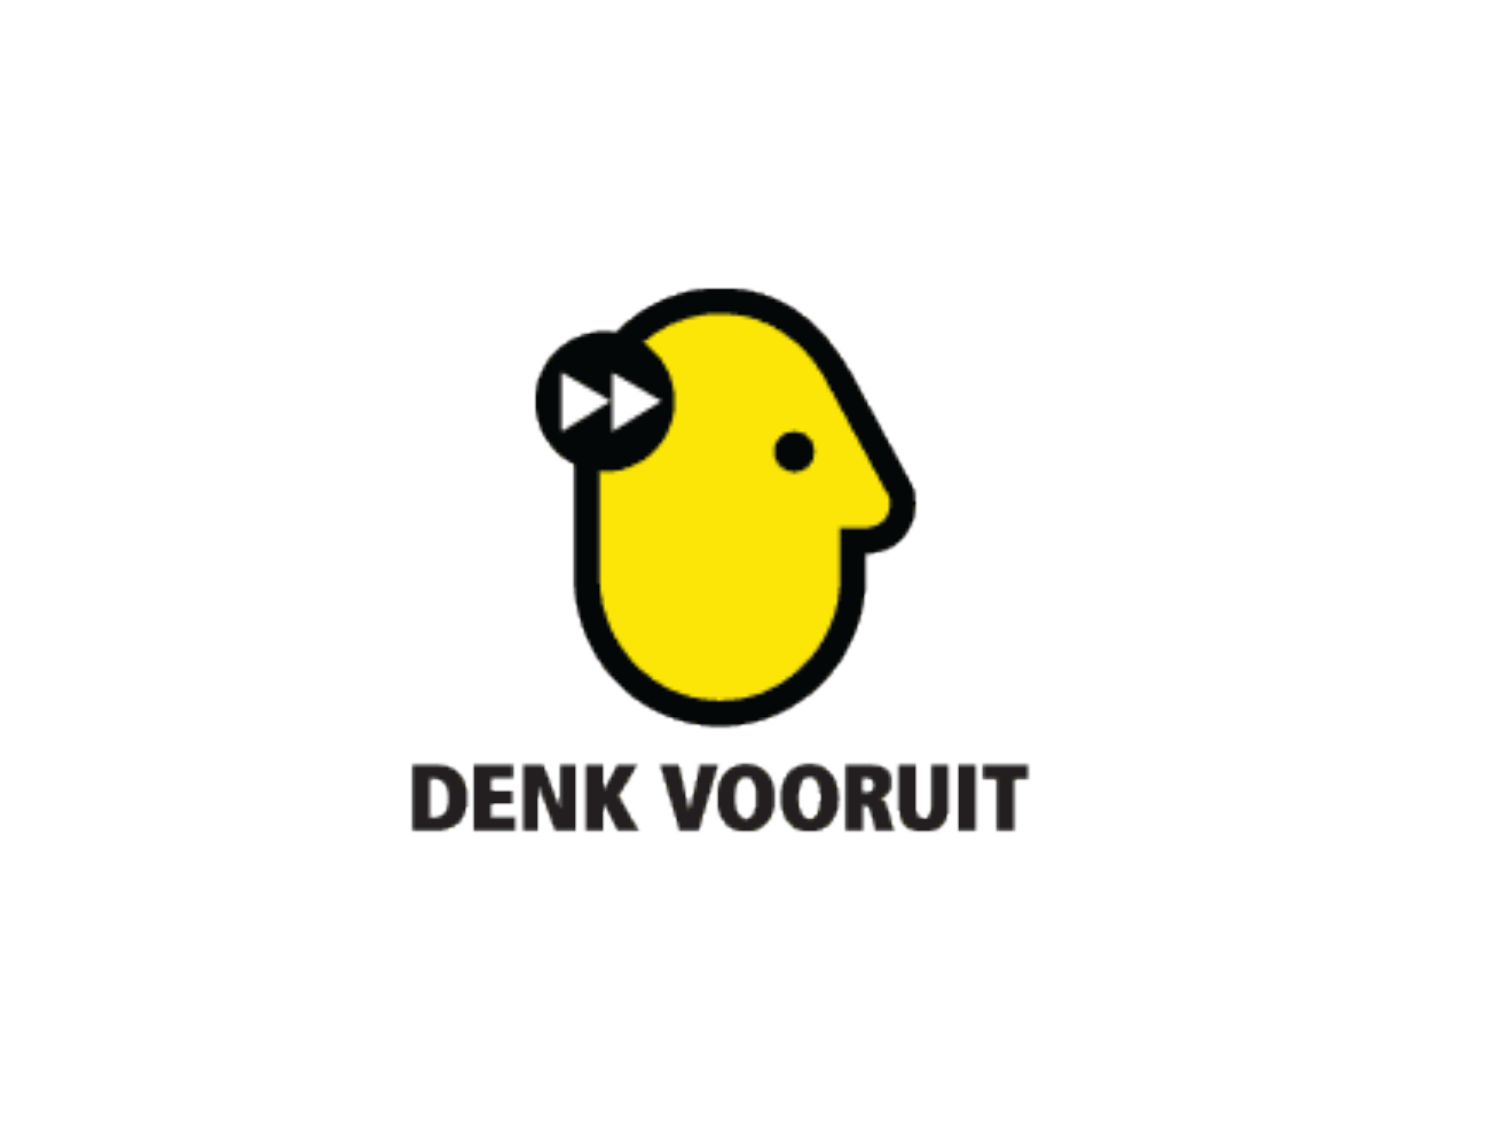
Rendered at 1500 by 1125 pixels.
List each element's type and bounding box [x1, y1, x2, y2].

picture [330, 248, 1149, 888]
